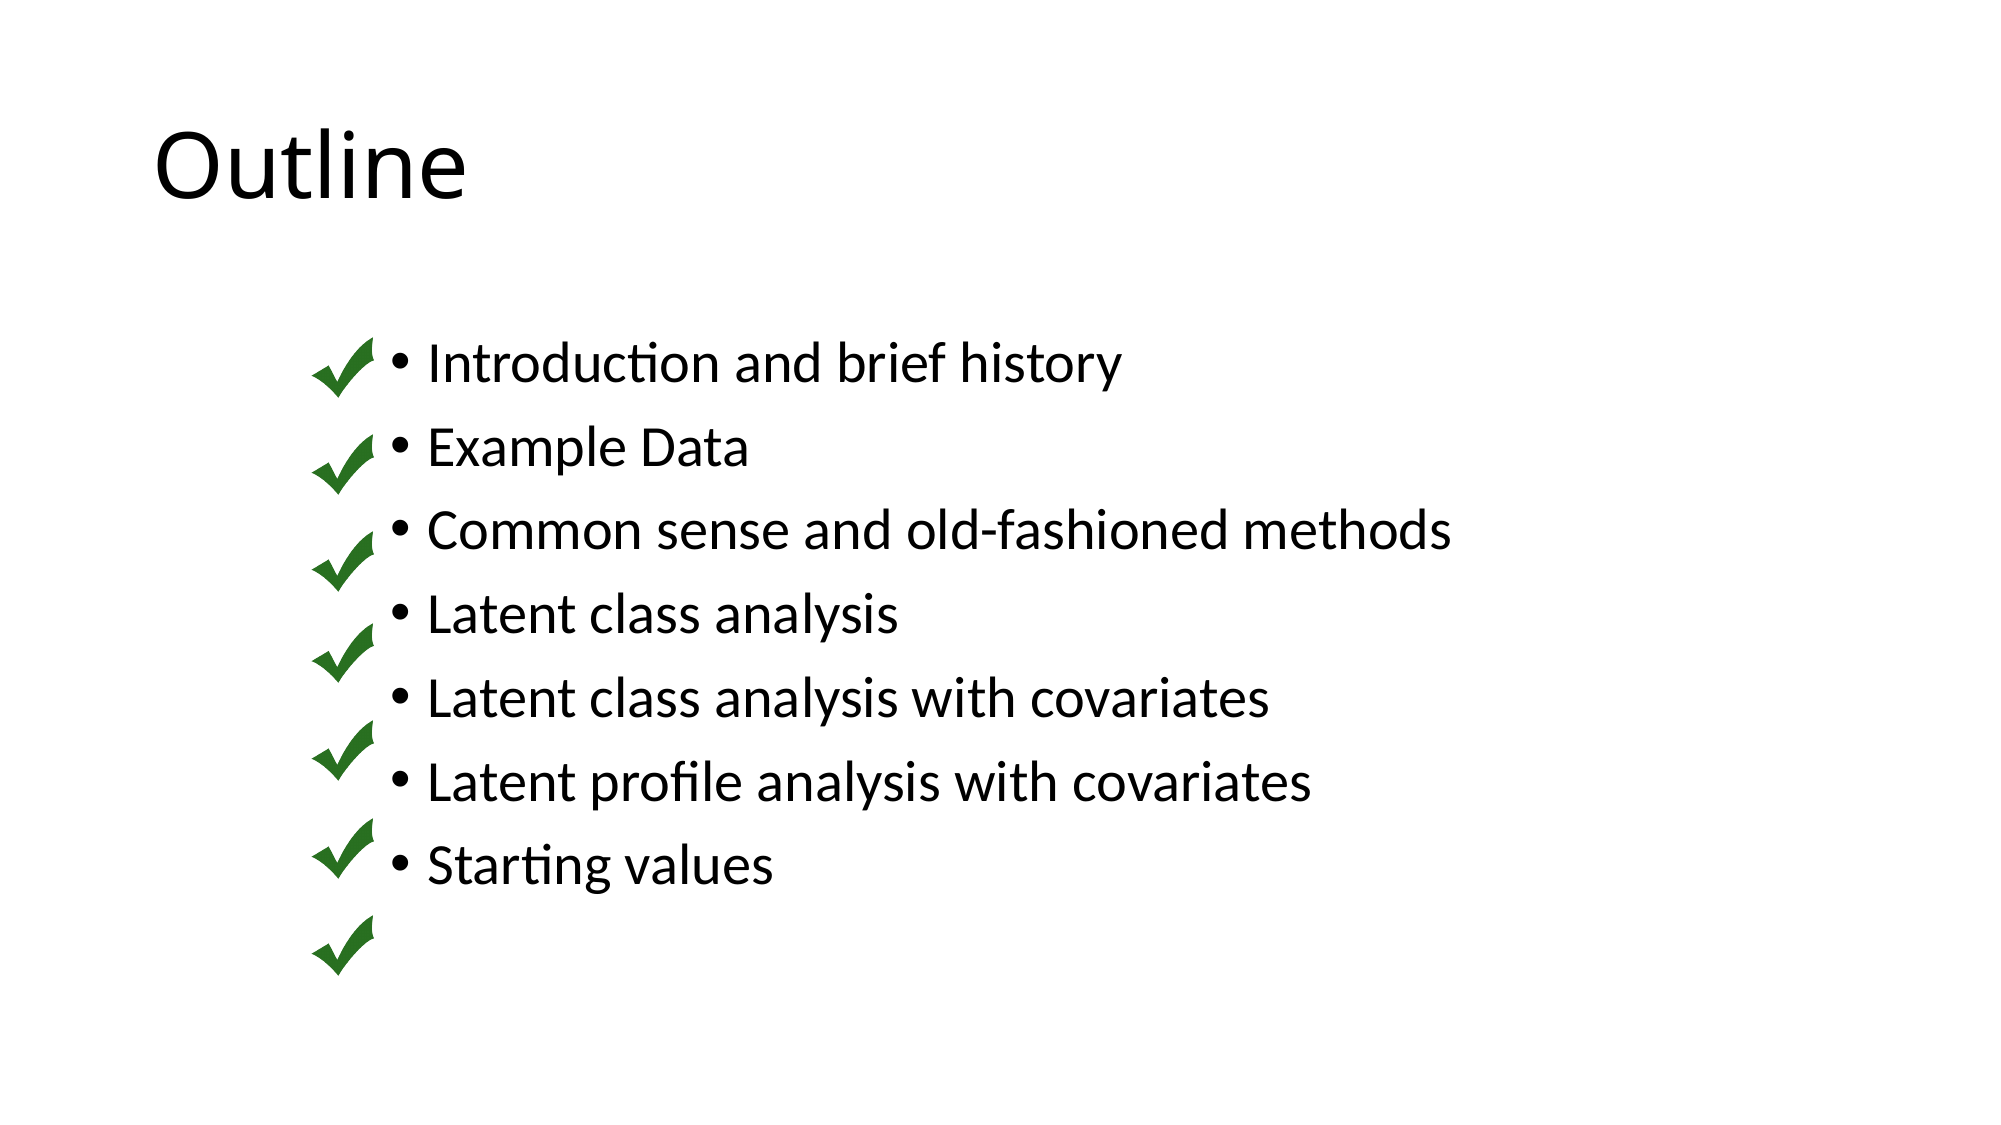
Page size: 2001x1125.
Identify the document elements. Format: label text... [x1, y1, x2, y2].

title Outline [137, 59, 1863, 278]
picture [311, 337, 375, 398]
picture [311, 720, 375, 781]
picture [311, 915, 375, 976]
picture [311, 623, 375, 683]
list Introduction and brief history Example Data Common sense and old-fashioned methods Latent class analysis Latent class analysis with covariates Latent profile analysis with covariates Starting values [375, 324, 1679, 1013]
picture [311, 531, 375, 592]
picture [311, 434, 375, 495]
picture [311, 818, 375, 879]
